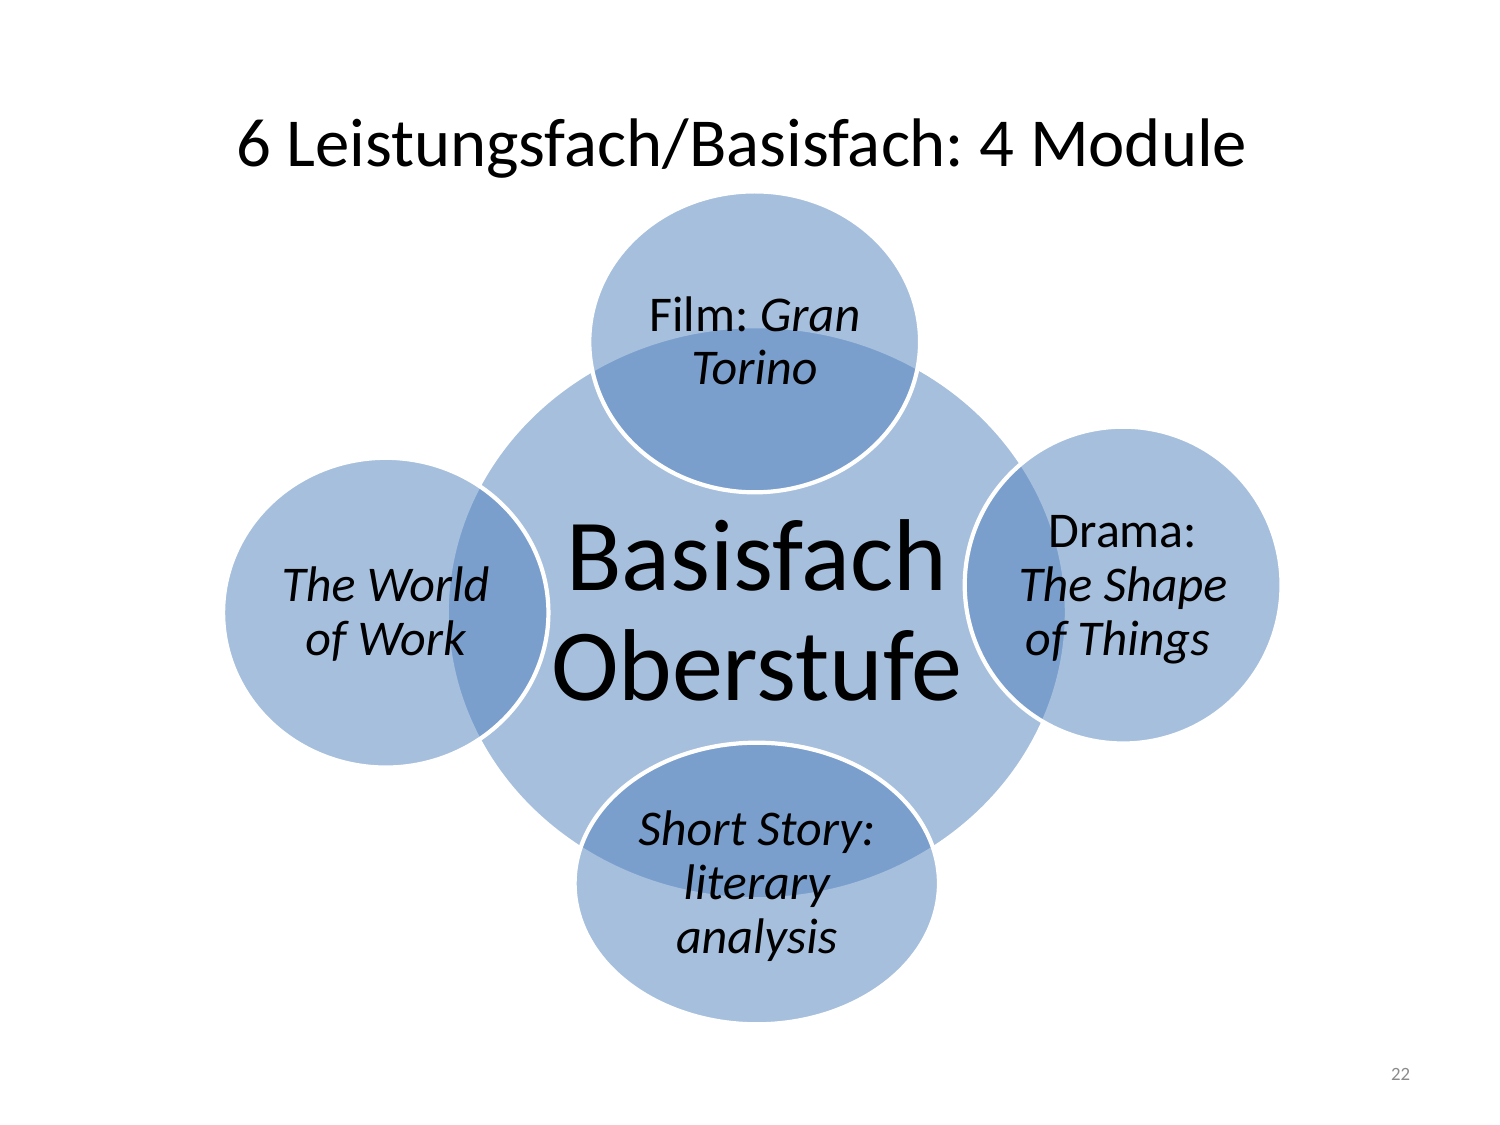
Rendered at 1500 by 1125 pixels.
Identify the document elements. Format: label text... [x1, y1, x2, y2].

title 6 Leistungsfach/Basisfach: 4 Module [75, 45, 1425, 233]
slide_number 22 [1074, 1042, 1425, 1103]
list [79, 232, 1430, 983]
